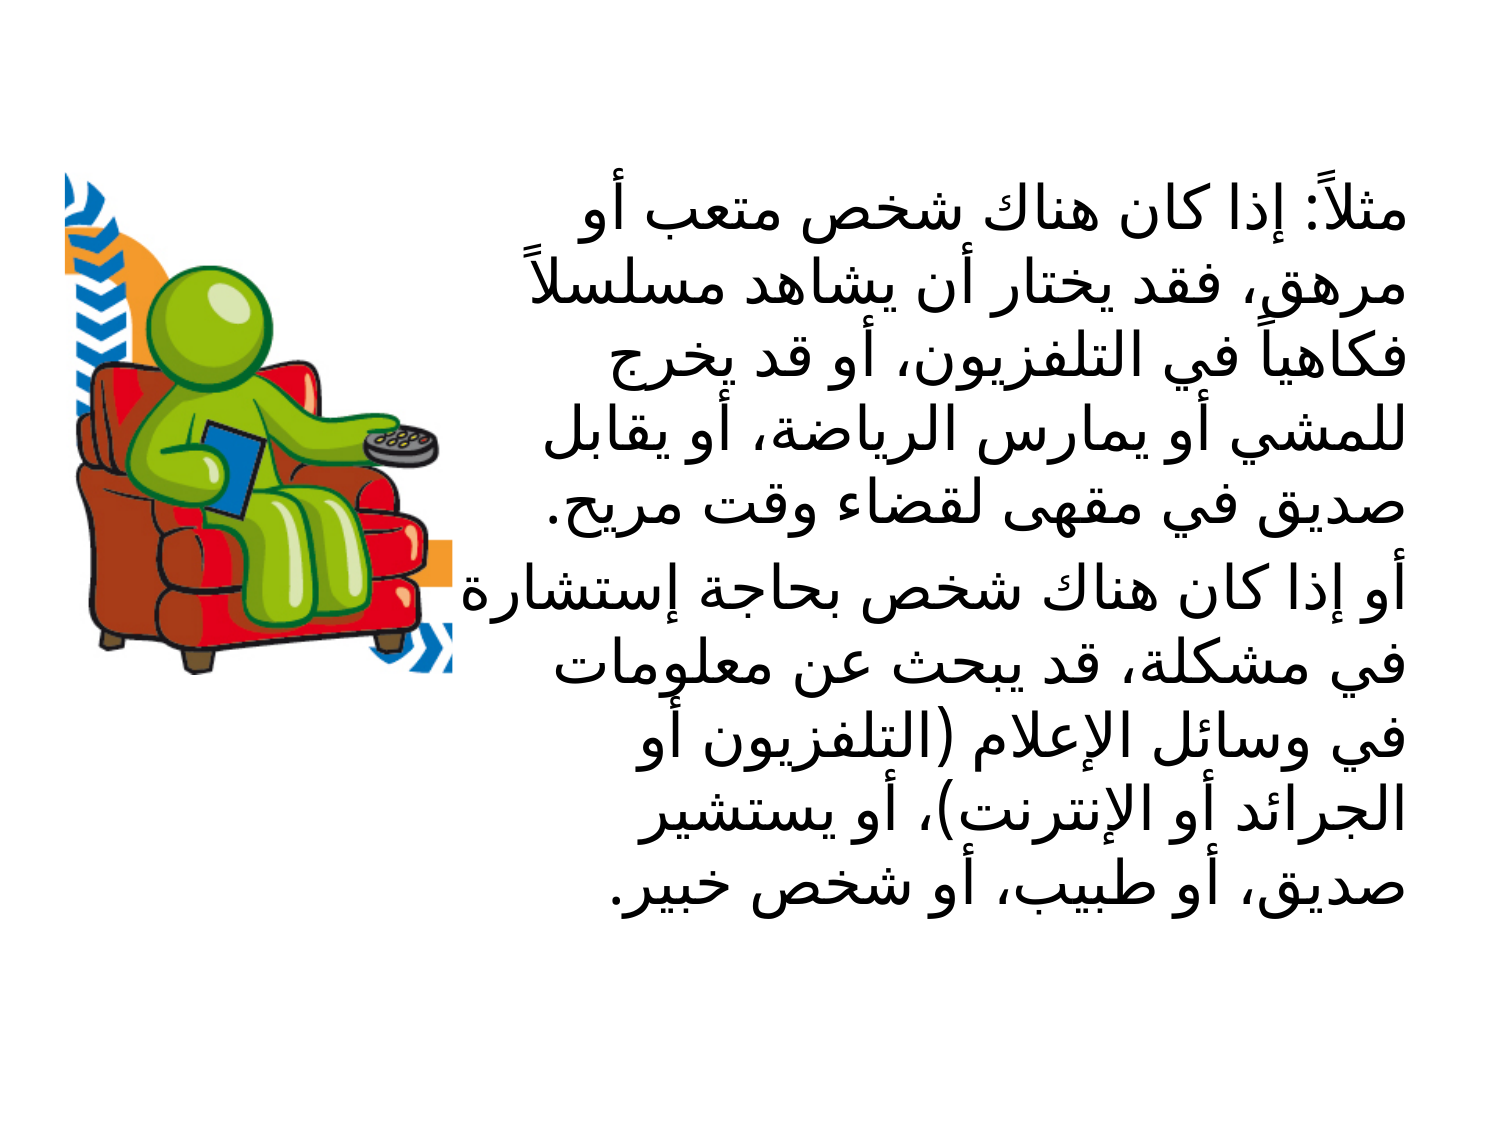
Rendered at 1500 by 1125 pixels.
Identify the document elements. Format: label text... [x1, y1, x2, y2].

picture [64, 172, 453, 675]
list مثلاً: إذا كان هناك شخص متعب أو مرهق، فقد يختار أن يشاهد مسلسلاً فكاهياً في التلفزيون، أو قد يخرج للمشي أو يمارس الرياضة، أو يقابل صديق في مقهى لقضاء وقت مريح. أو إذا كان هناك شخص بحاجة إستشارة في مشكلة، قد يبحث عن معلومات في وسائل الإعلام (التلفزيون أو الجرائد أو الإنترنت)، أو يستشير صديق، أو طبيب، أو شخص خبير. [442, 160, 1425, 1005]
